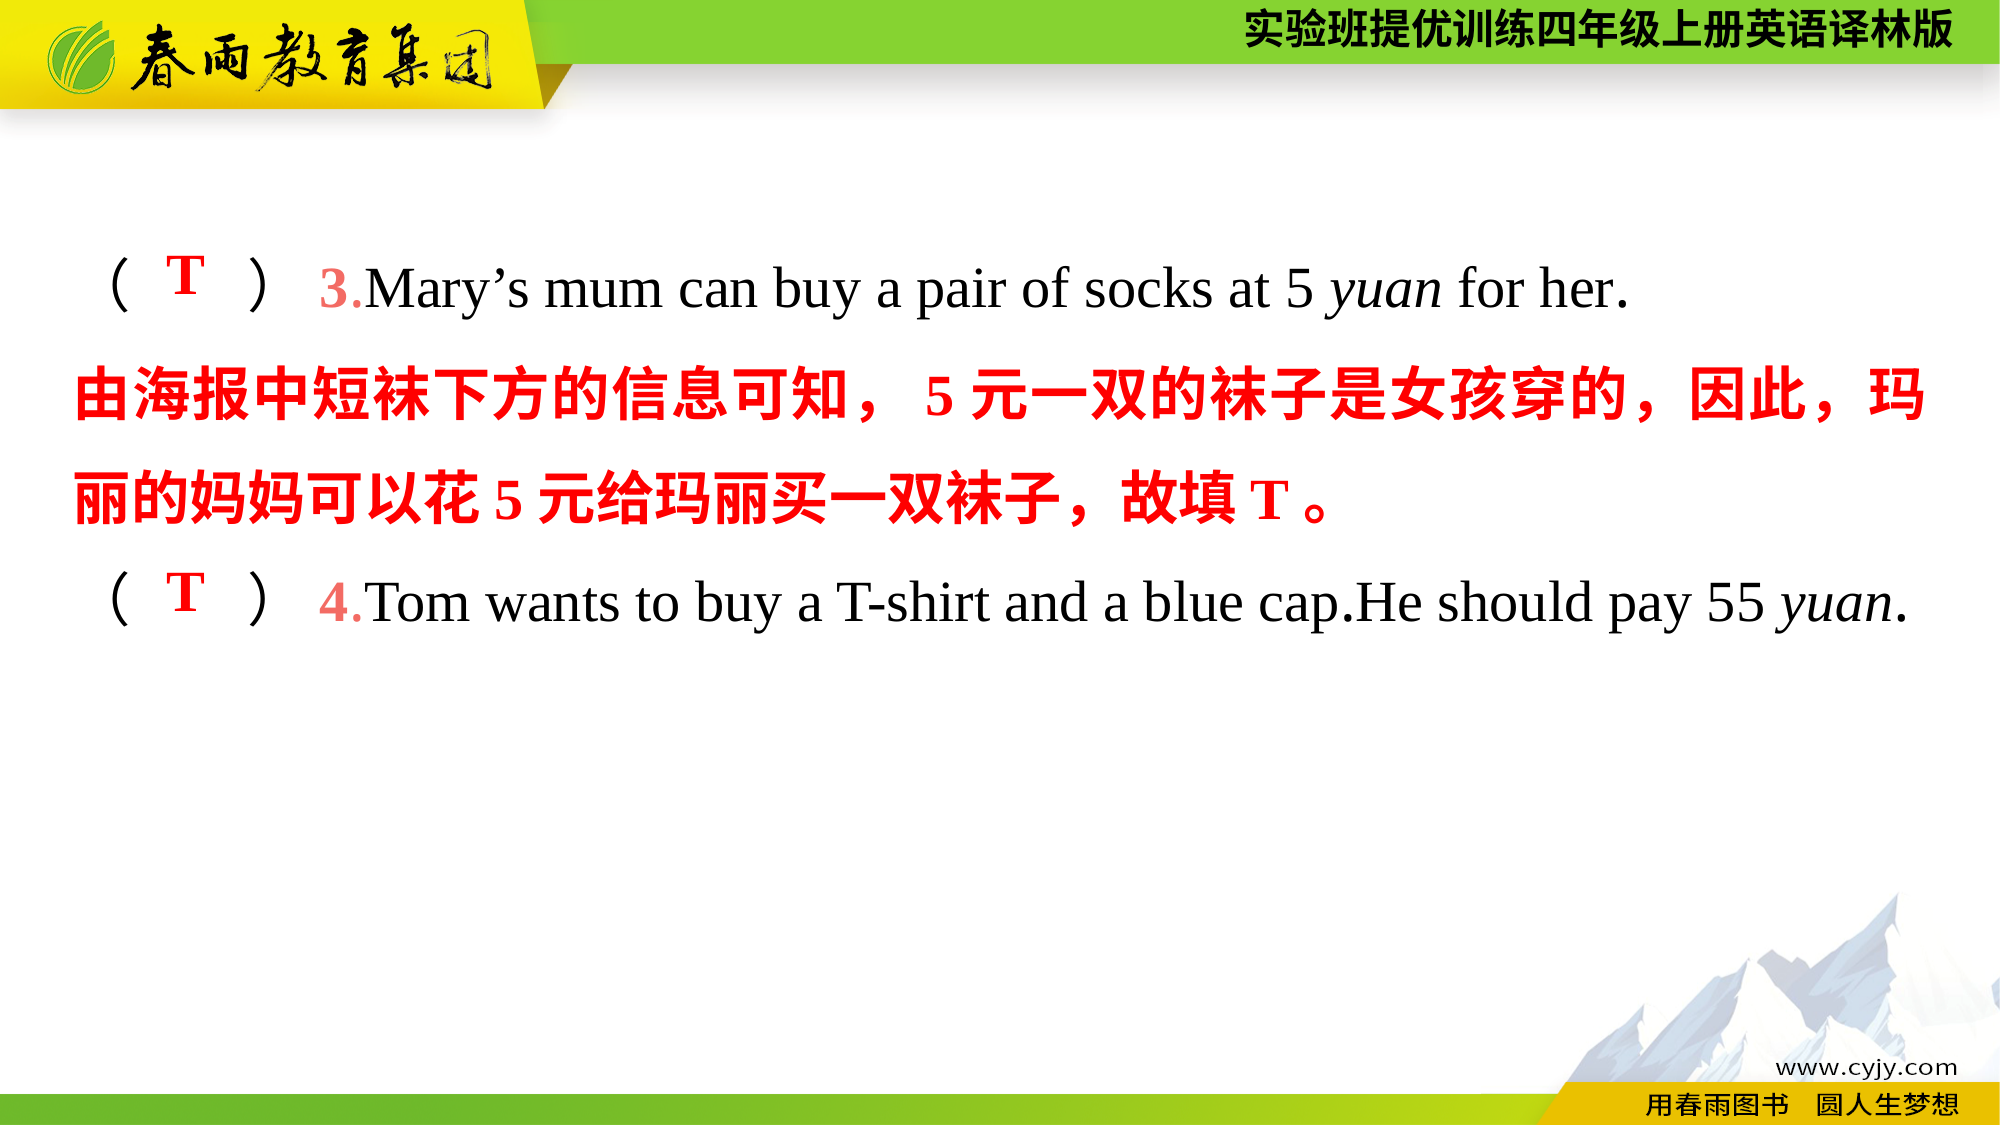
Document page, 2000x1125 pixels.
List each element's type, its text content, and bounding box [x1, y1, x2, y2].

text_box T [151, 546, 220, 631]
list （ ）3.Mary’s mum can buy a pair of socks at 5 yuan for her. （ ）4.Tom wants to buy a T-shirt and a blue cap.He should pay 55 yuan. [57, 206, 1942, 314]
text_box T [151, 228, 220, 314]
text_box 由海报中短袜下方的信息可知，5元一双的袜子是女孩穿的，因此，玛丽的妈妈可以花5元给玛丽买一双袜子，故填T。 [57, 314, 1942, 540]
picture [0, 0, 2000, 1125]
list （ ）3.Mary’s mum can buy a pair of socks at 5 yuan for her. （ ）4.Tom wants to buy a T-shirt and a blue cap.He should pay 55 yuan. [57, 540, 1942, 752]
